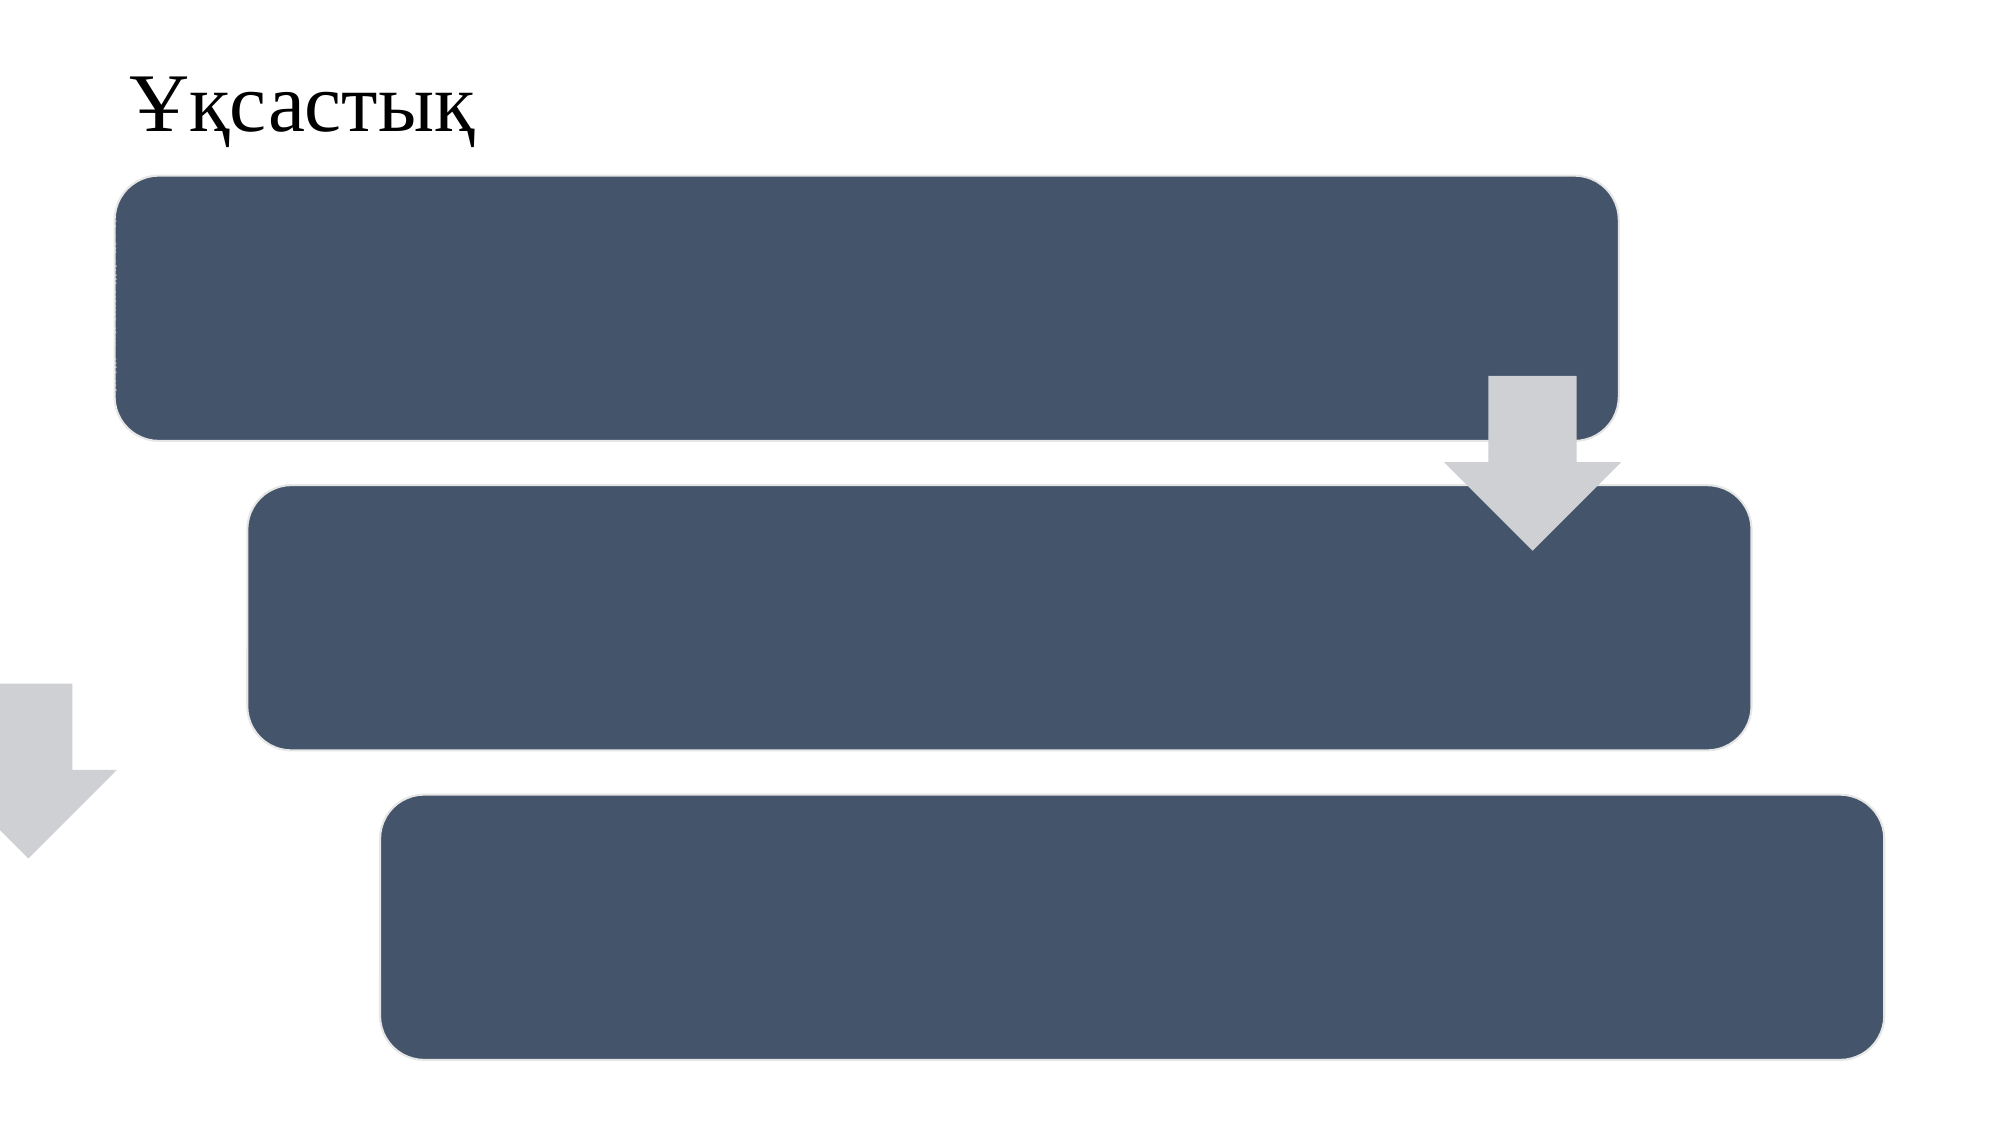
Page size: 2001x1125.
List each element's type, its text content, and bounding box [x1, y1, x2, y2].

title Ұқсастық [114, 46, 1409, 163]
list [114, 175, 1885, 1060]
